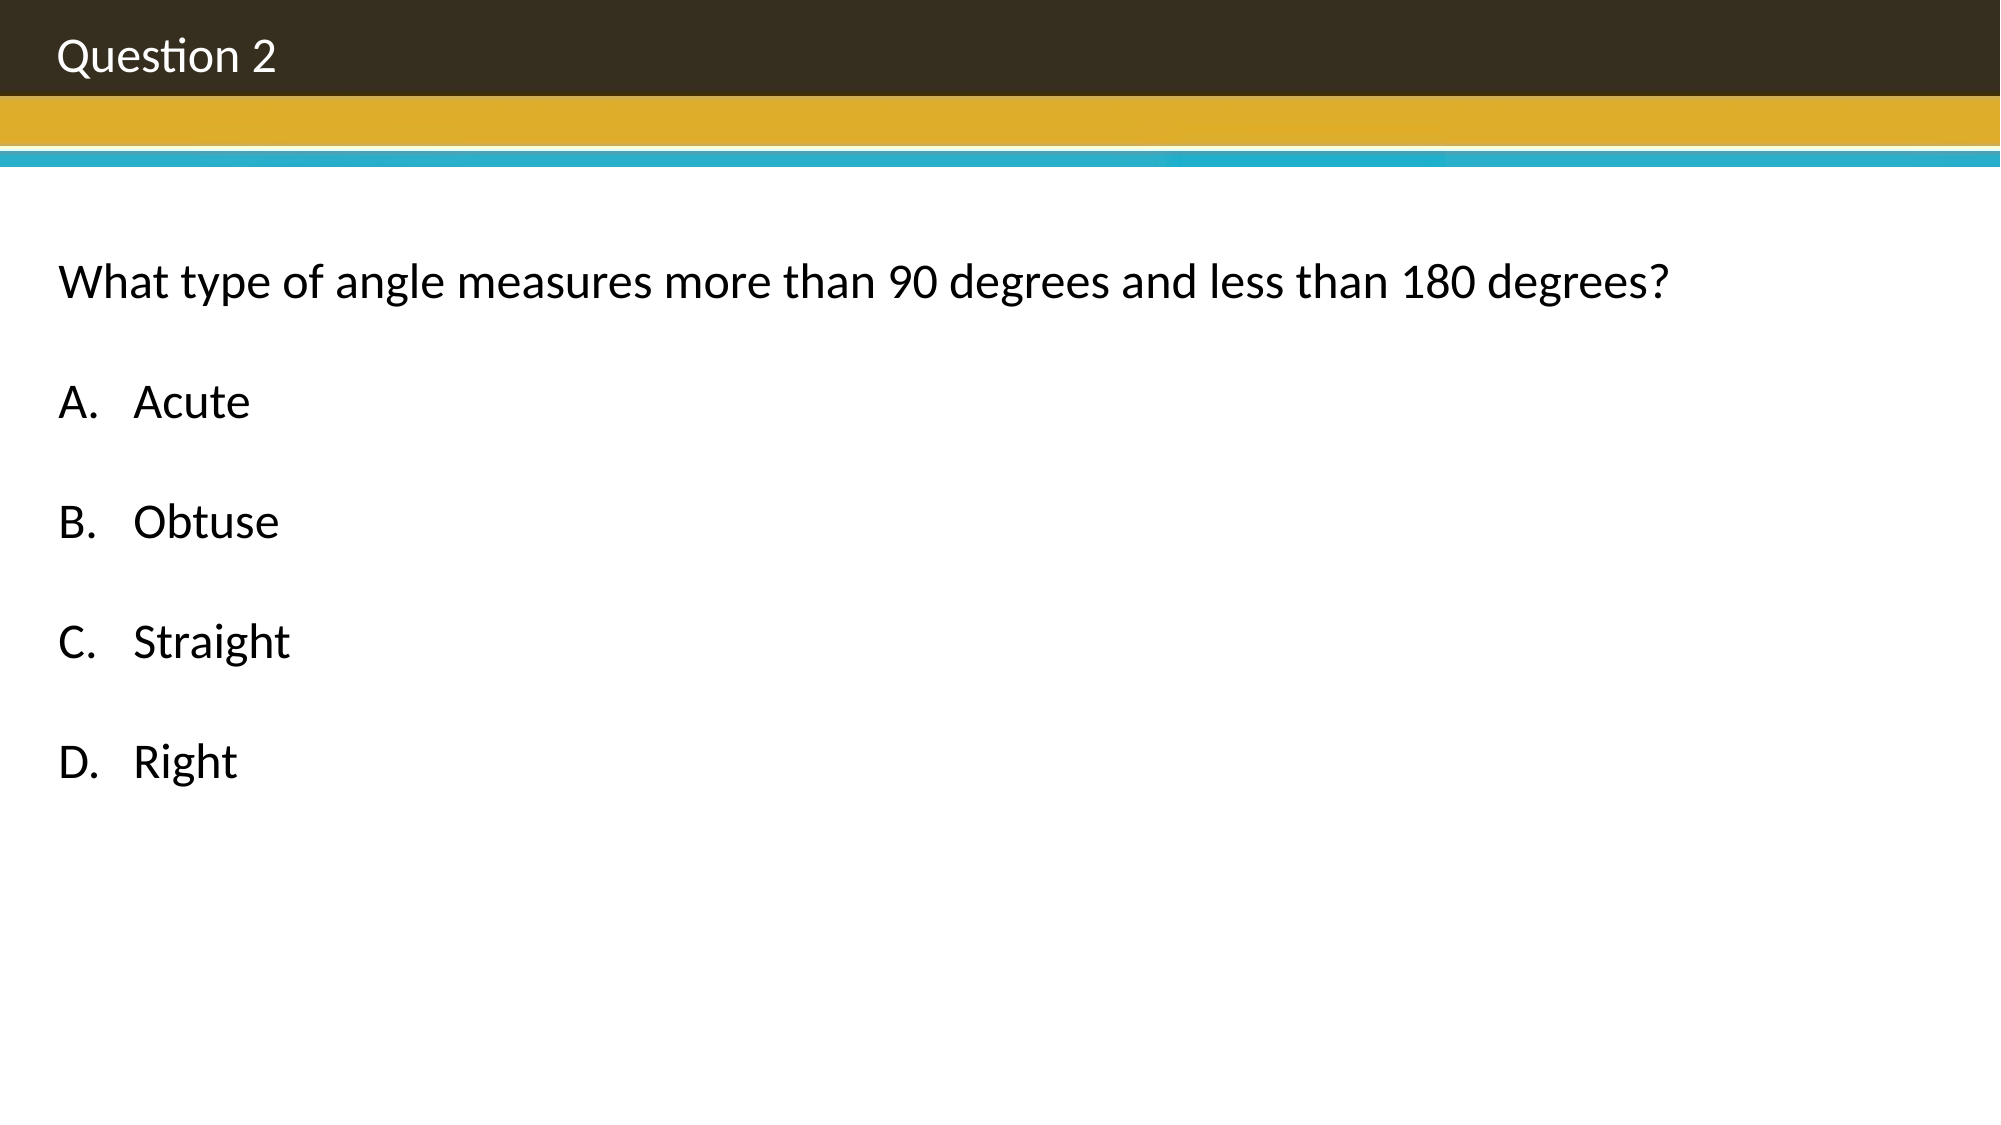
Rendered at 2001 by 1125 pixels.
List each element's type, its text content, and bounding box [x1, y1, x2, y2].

text_box What type of angle measures more than 90 degrees and less than 180 degrees? Acute Obtuse Straight Right [43, 241, 1955, 796]
text_box Question 2 [41, 14, 293, 90]
picture [0, 0, 2000, 167]
